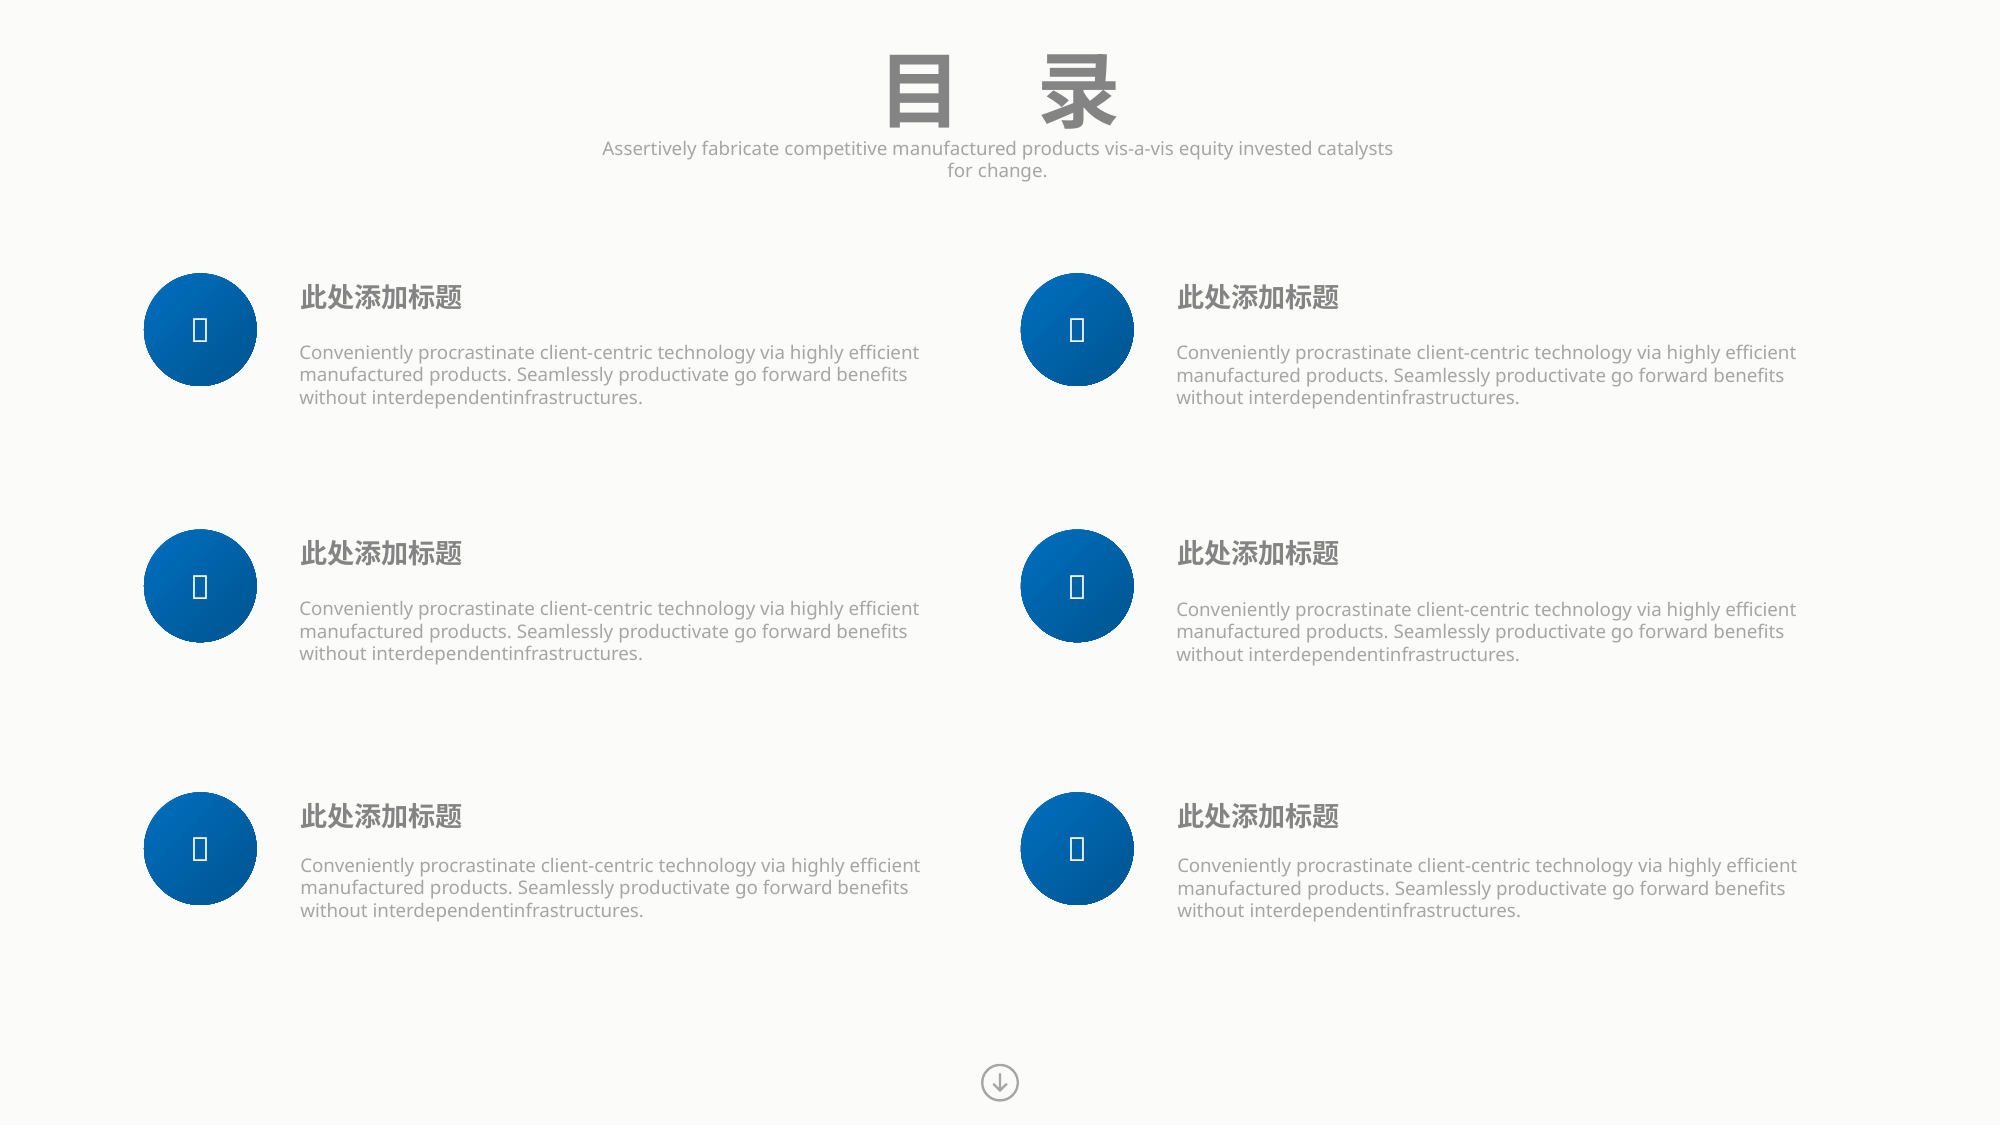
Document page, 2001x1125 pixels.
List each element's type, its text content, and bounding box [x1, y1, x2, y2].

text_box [1020, 792, 1860, 930]
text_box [1020, 273, 1858, 417]
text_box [143, 273, 982, 417]
text_box [981, 1063, 1019, 1102]
text_box 目 录 [863, 30, 1136, 128]
text_box Assertively fabricate competitive manufactured products vis-a-vis equity invested catalysts for change. [587, 128, 1413, 189]
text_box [1020, 529, 1858, 674]
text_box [143, 792, 983, 930]
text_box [143, 529, 982, 673]
